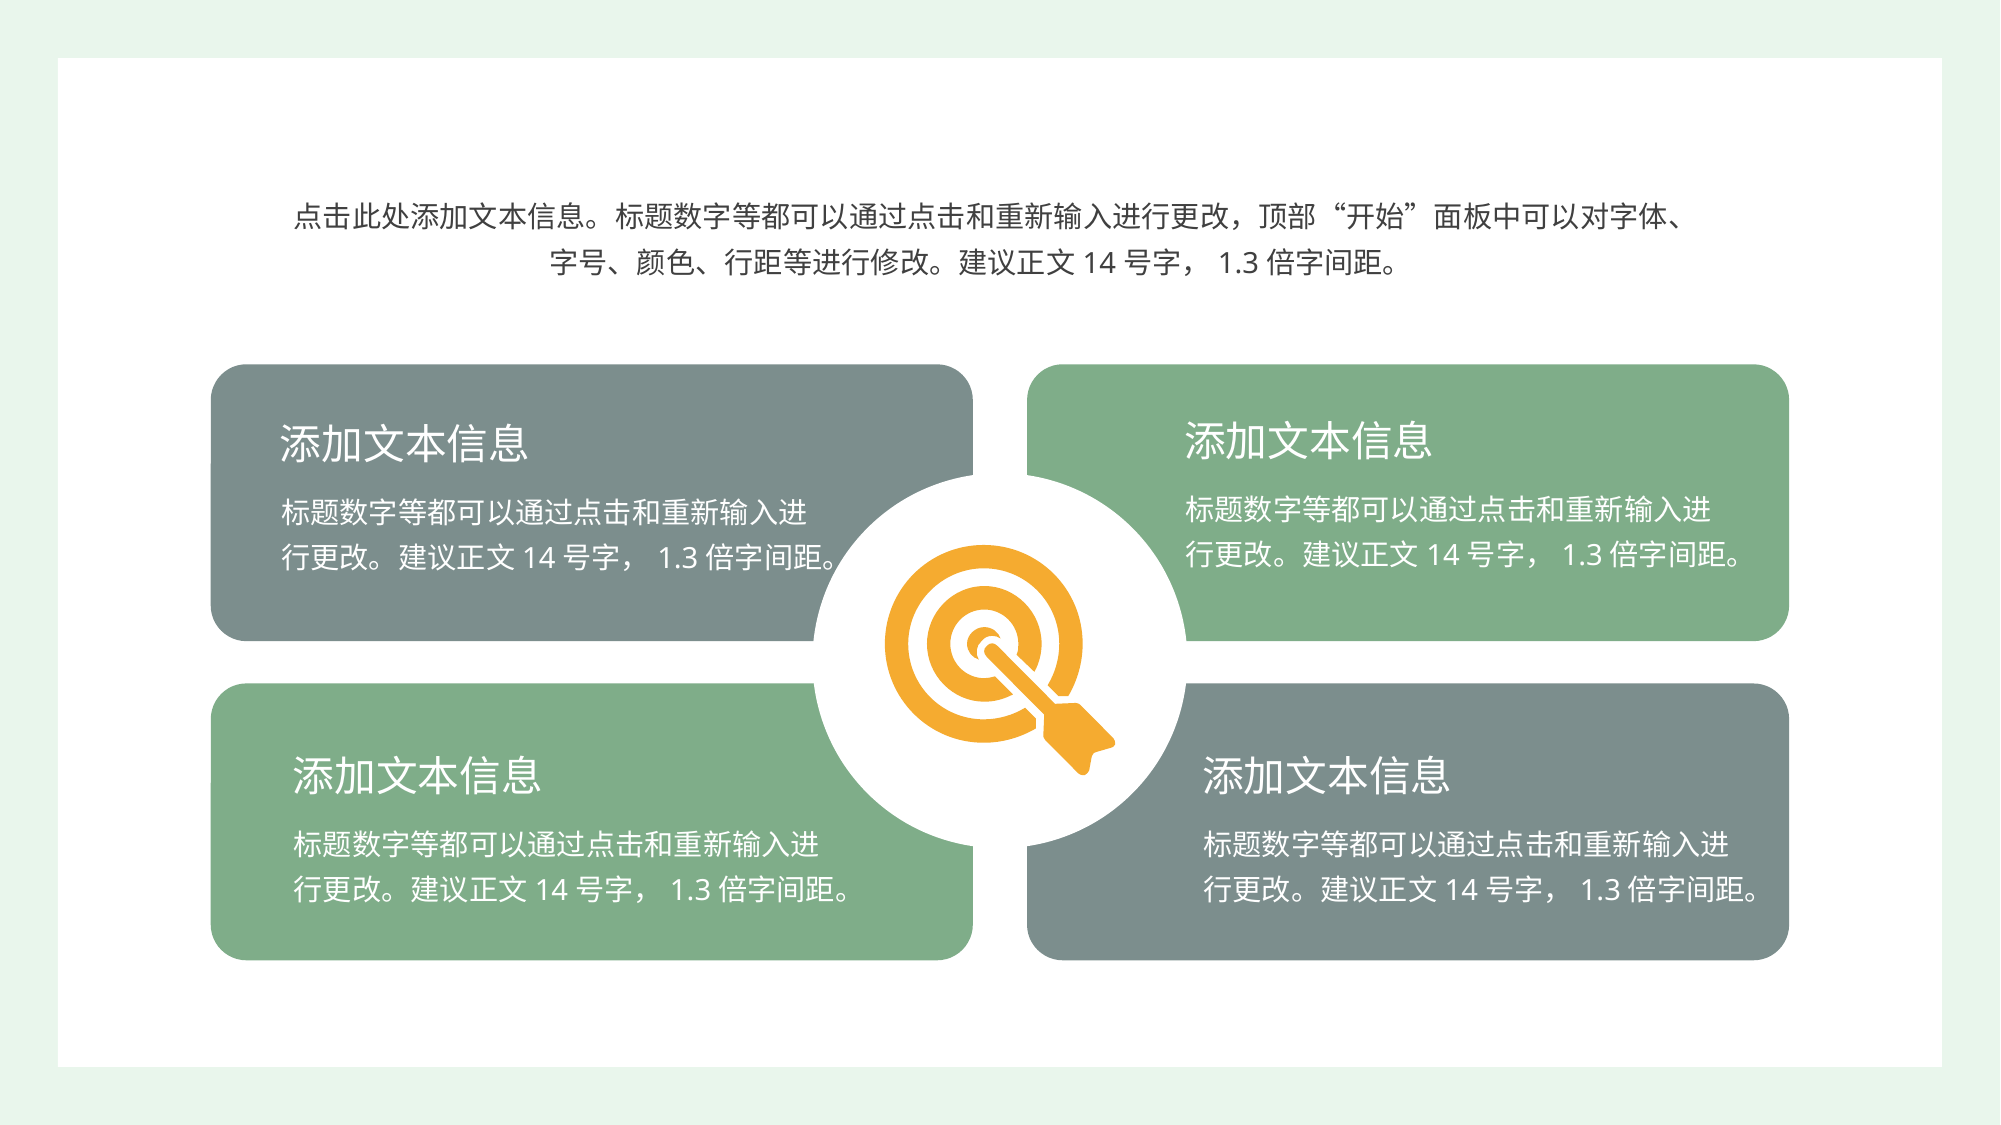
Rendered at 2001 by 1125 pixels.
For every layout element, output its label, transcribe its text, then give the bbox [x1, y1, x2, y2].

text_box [210, 364, 1790, 961]
text_box 点击此处添加文本信息。标题数字等都可以通过点击和重新输入进行更改，顶部“开始”面板中可以对字体、字号、颜色、行距等进行修改。建议正文14号字，1.3倍字间距。 [266, 180, 1696, 287]
text_box [57, 57, 1943, 1068]
